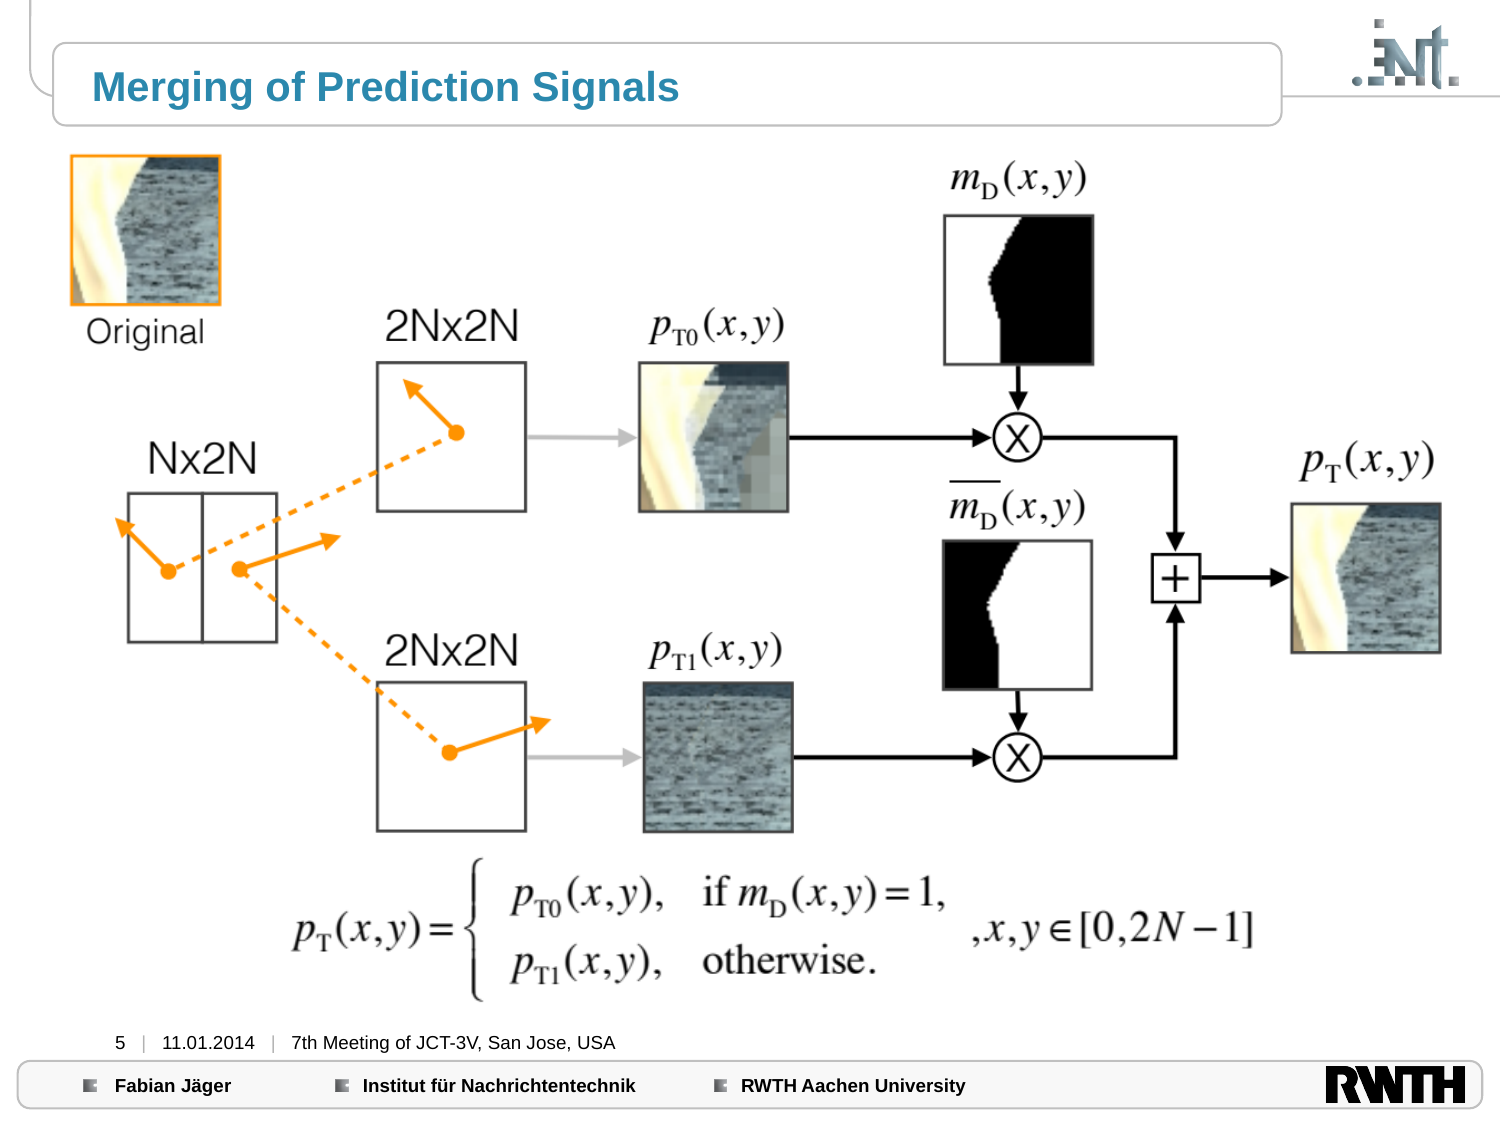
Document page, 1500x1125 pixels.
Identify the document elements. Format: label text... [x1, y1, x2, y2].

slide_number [100, 1023, 1471, 1067]
title Merging of Prediction Signals [76, 48, 1412, 120]
picture [265, 845, 1255, 1008]
picture [714, 1079, 727, 1092]
picture [1325, 1067, 1468, 1104]
picture [335, 1079, 349, 1092]
picture [83, 1079, 97, 1092]
picture [1352, 19, 1459, 90]
picture [64, 148, 1453, 841]
